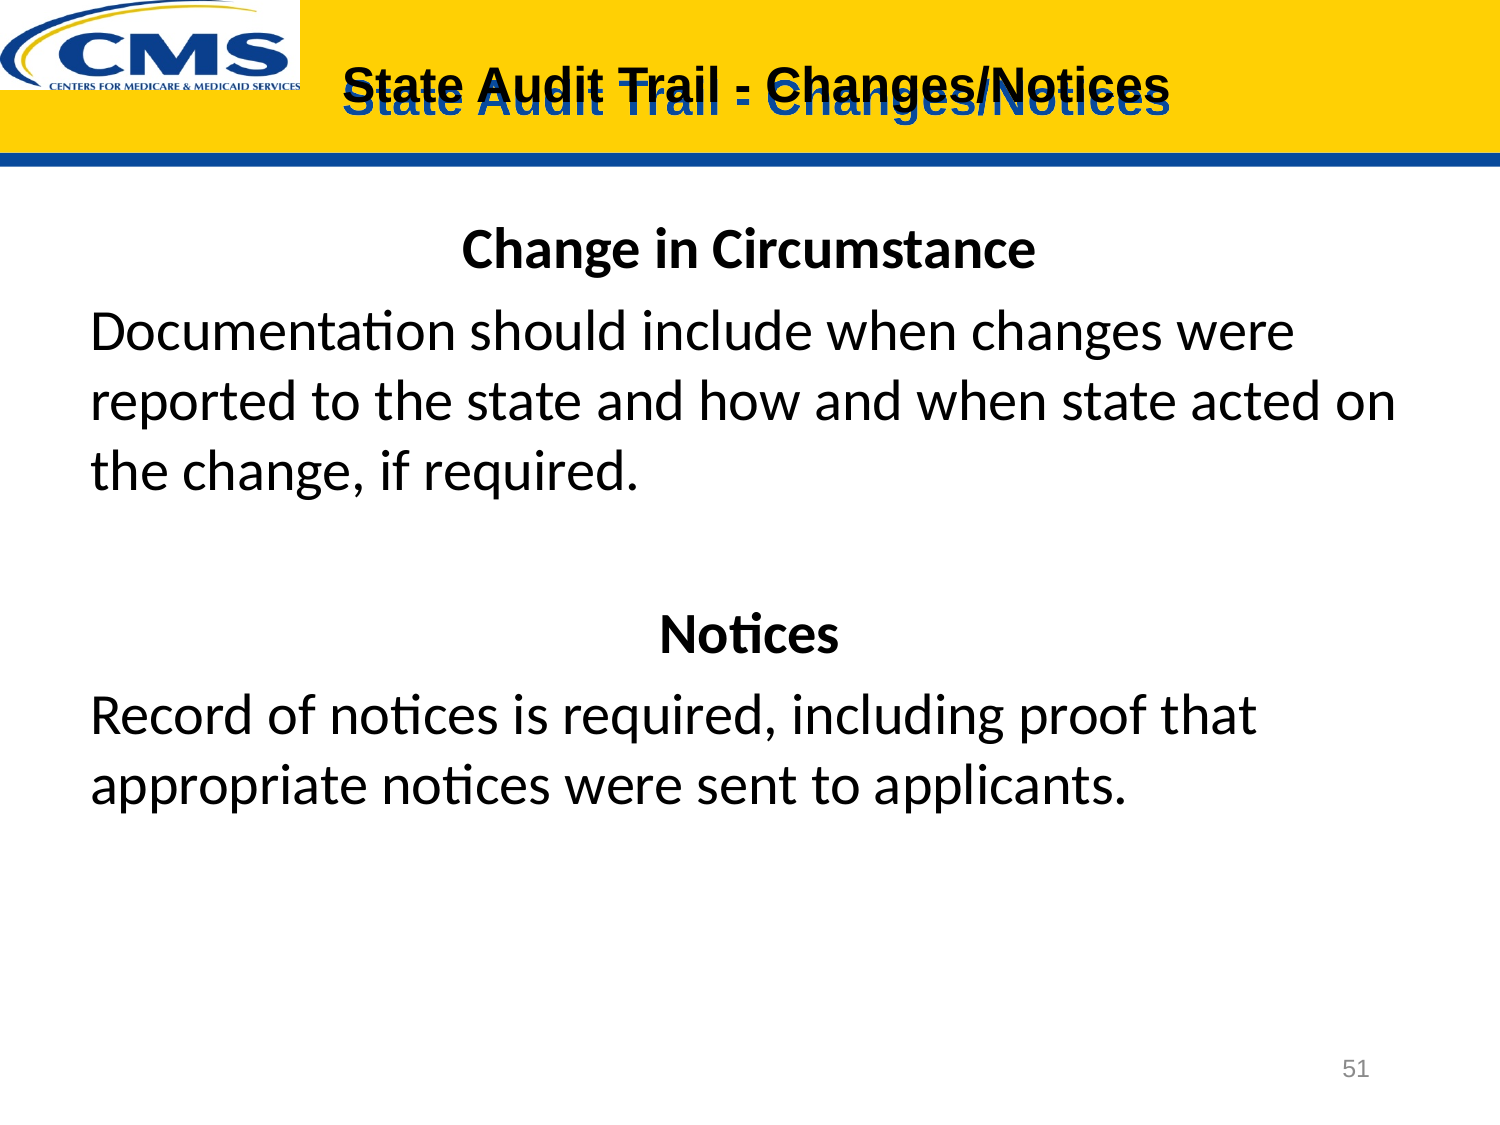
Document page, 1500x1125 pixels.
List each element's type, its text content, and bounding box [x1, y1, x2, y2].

picture [0, 0, 300, 90]
title State Audit Trail - Changes/Notices [0, 22, 1500, 137]
list Change in Circumstance Documentation should include when changes were reported to the state and how and when state acted on the change, if required. Notices Record of notices is required, including proof that appropriate notices were sent to applicants. [75, 203, 1425, 909]
slide_number 51 [1275, 1037, 1438, 1098]
